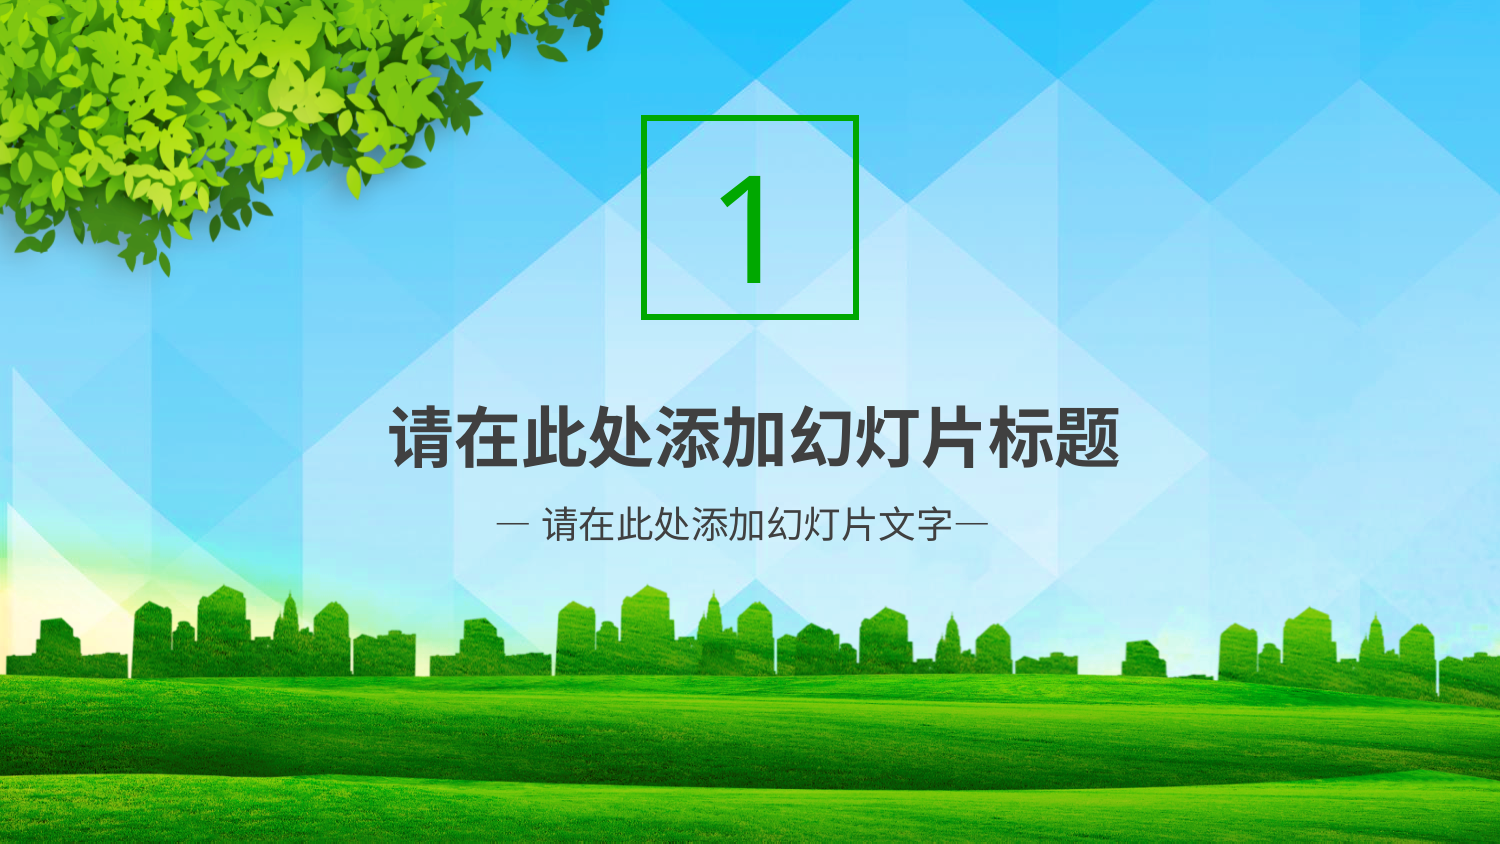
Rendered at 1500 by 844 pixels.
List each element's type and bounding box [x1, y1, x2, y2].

text_box [643, 117, 857, 323]
text_box [0, 0, 1500, 844]
